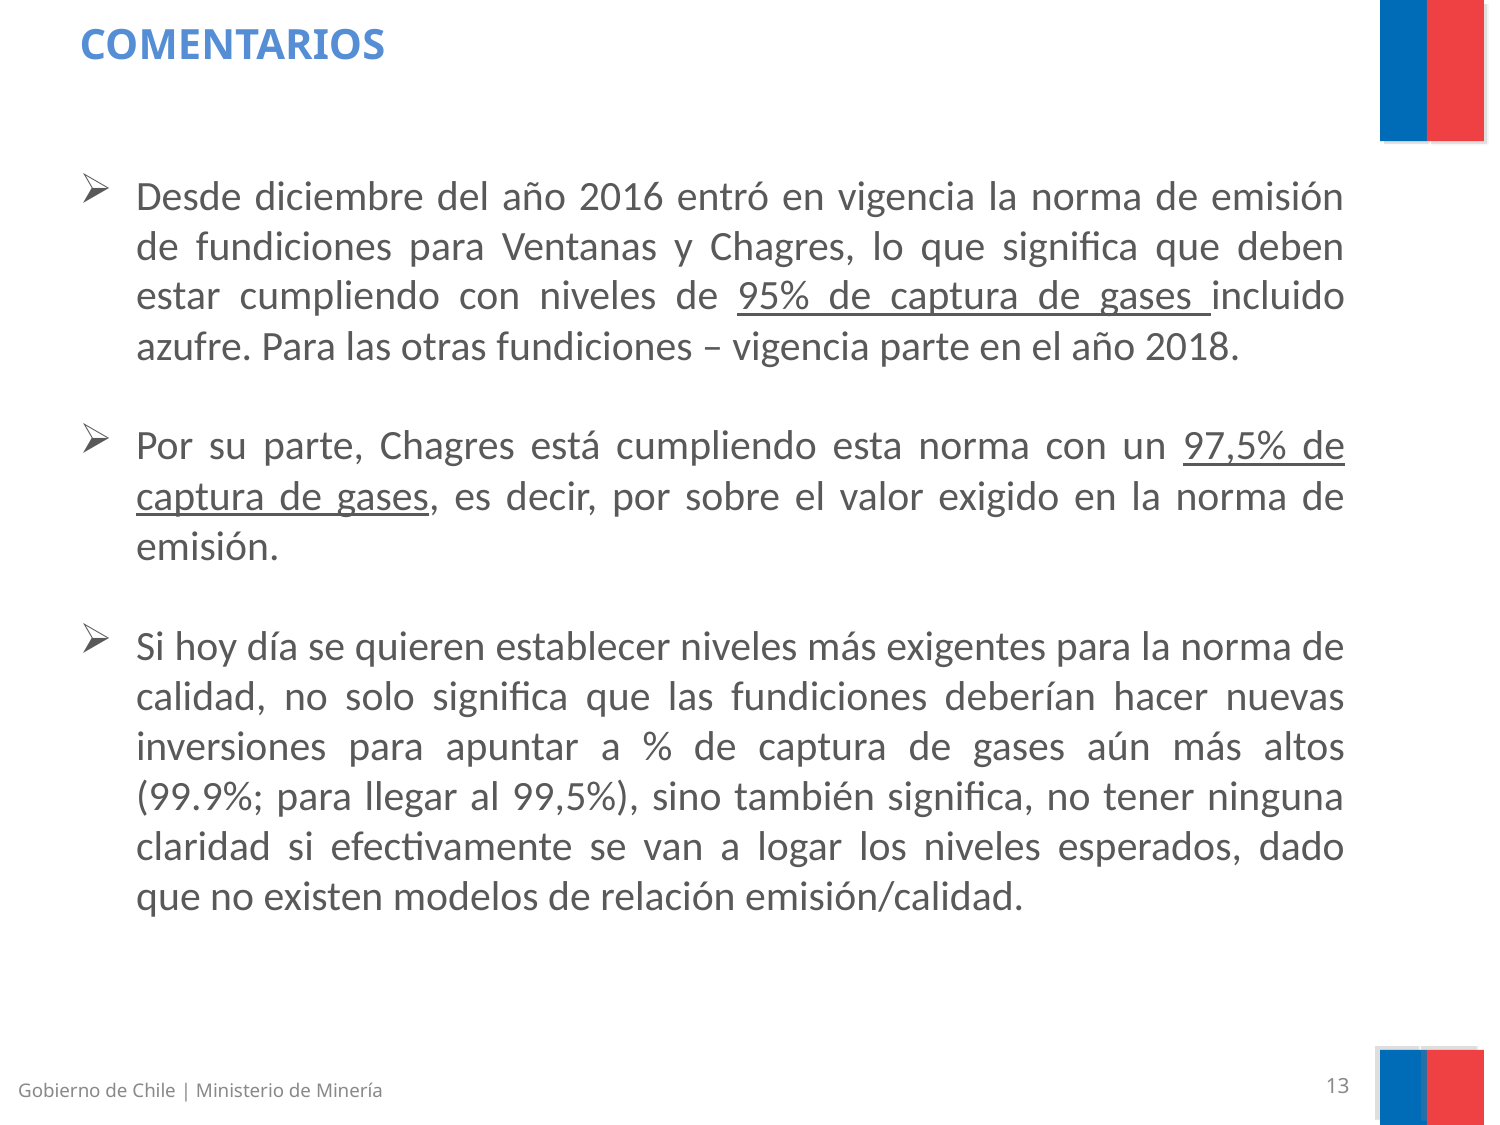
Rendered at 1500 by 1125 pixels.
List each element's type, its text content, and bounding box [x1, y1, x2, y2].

text_box COMENTARIOS [64, 10, 1500, 76]
slide_number 13 [1014, 1070, 1365, 1103]
footer Gobierno de Chile | Ministerio de Minería [3, 1070, 479, 1112]
text_box Desde diciembre del año 2016 entró en vigencia la norma de emisión de fundiciones para Ventanas y Chagres, lo que significa que deben estar cumpliendo con niveles de 95% de captura de gases incluido azufre. Para las otras fundiciones – vigencia parte en el año 2018. Por su parte, Chagres está cumpliendo esta norma con un 97,5% de captura de gases, es decir, por sobre el valor exigido en la norma de emisión. Si hoy día se quieren establecer niveles más exigentes para la norma de calidad, no solo significa que las fundiciones deberían hacer nuevas inversiones para apuntar a % de captura de gases aún más altos (99.9%; para llegar al 99,5%), sino también significa, no tener ninguna claridad si efectivamente se van a logar los niveles esperados, dado que no existen modelos de relación emisión/calidad. [64, 160, 1360, 926]
